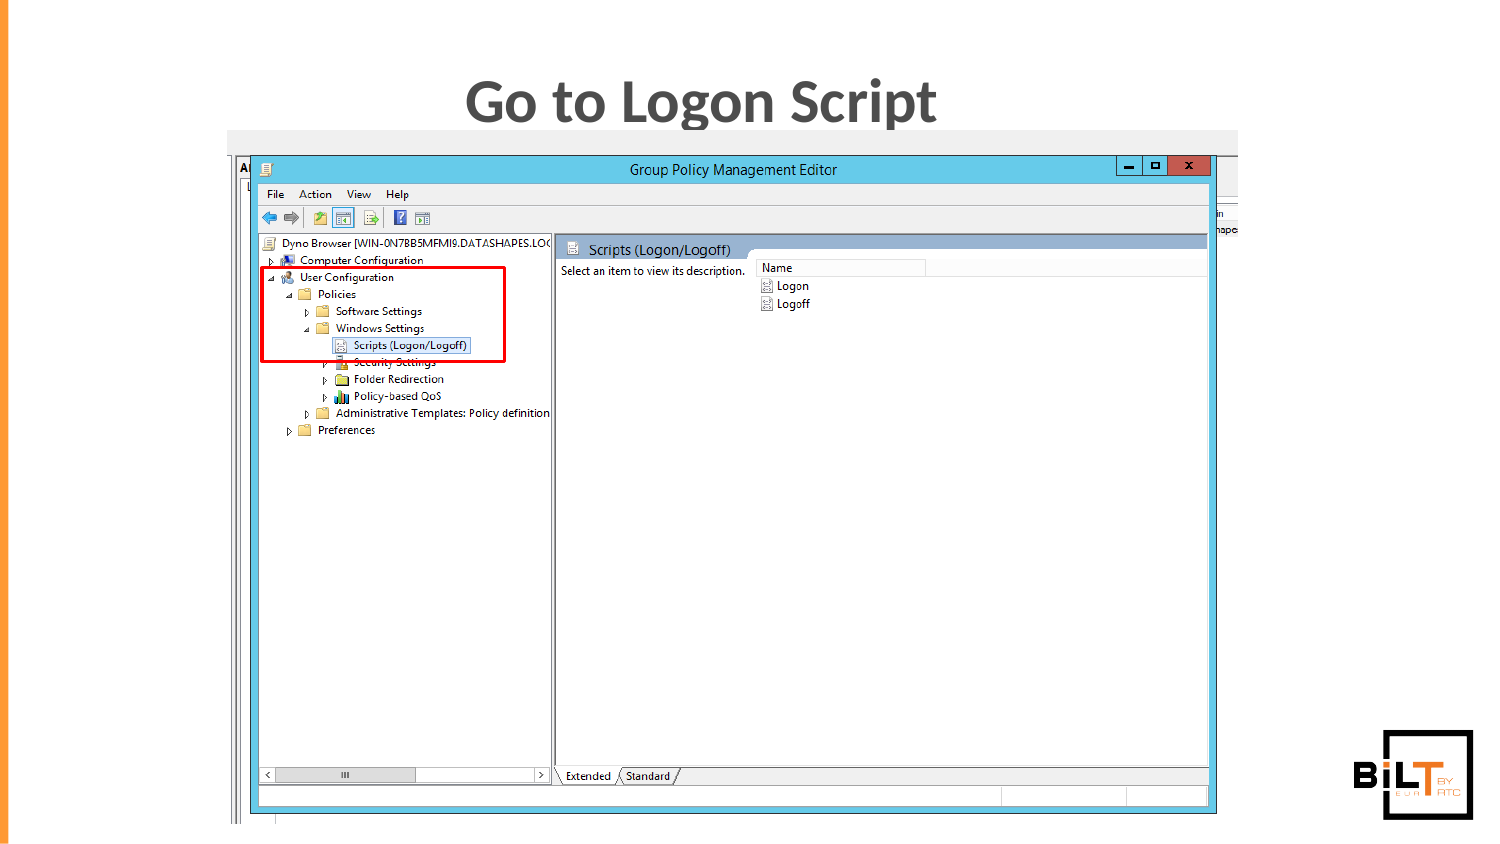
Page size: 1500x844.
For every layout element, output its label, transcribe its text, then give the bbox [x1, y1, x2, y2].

title Go to Logon Script [75, 52, 1330, 175]
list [227, 130, 1239, 824]
picture [1347, 721, 1483, 827]
